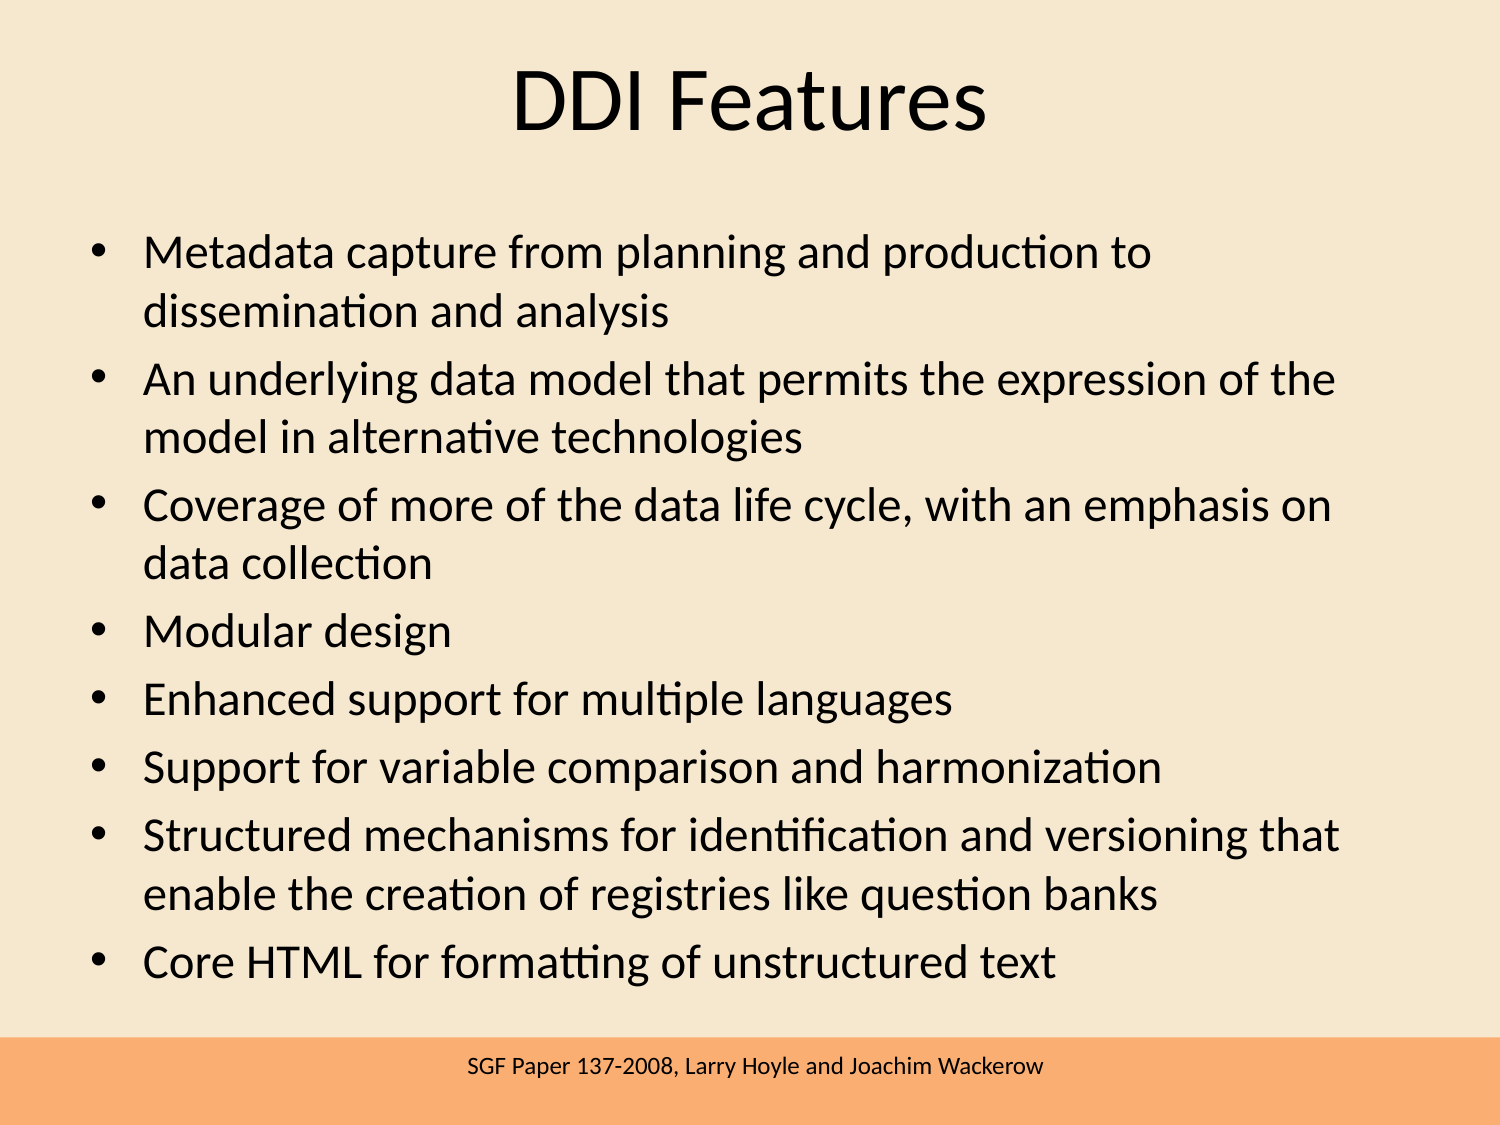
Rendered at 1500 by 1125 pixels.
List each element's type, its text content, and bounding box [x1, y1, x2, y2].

title DDI Features [75, 0, 1425, 188]
list Metadata capture from planning and production to dissemination and analysis An underlying data model that permits the expression of the model in alternative technologies Coverage of more of the data life cycle, with an emphasis on data collection Modular design Enhanced support for multiple languages Support for variable comparison and harmonization Structured mechanisms for identification and versioning that enable the creation of registries like question banks Core HTML for formatting of unstructured text [75, 212, 1425, 1005]
footer SGF Paper 137-2008, Larry Hoyle and Joachim Wackerow [399, 1042, 1113, 1103]
